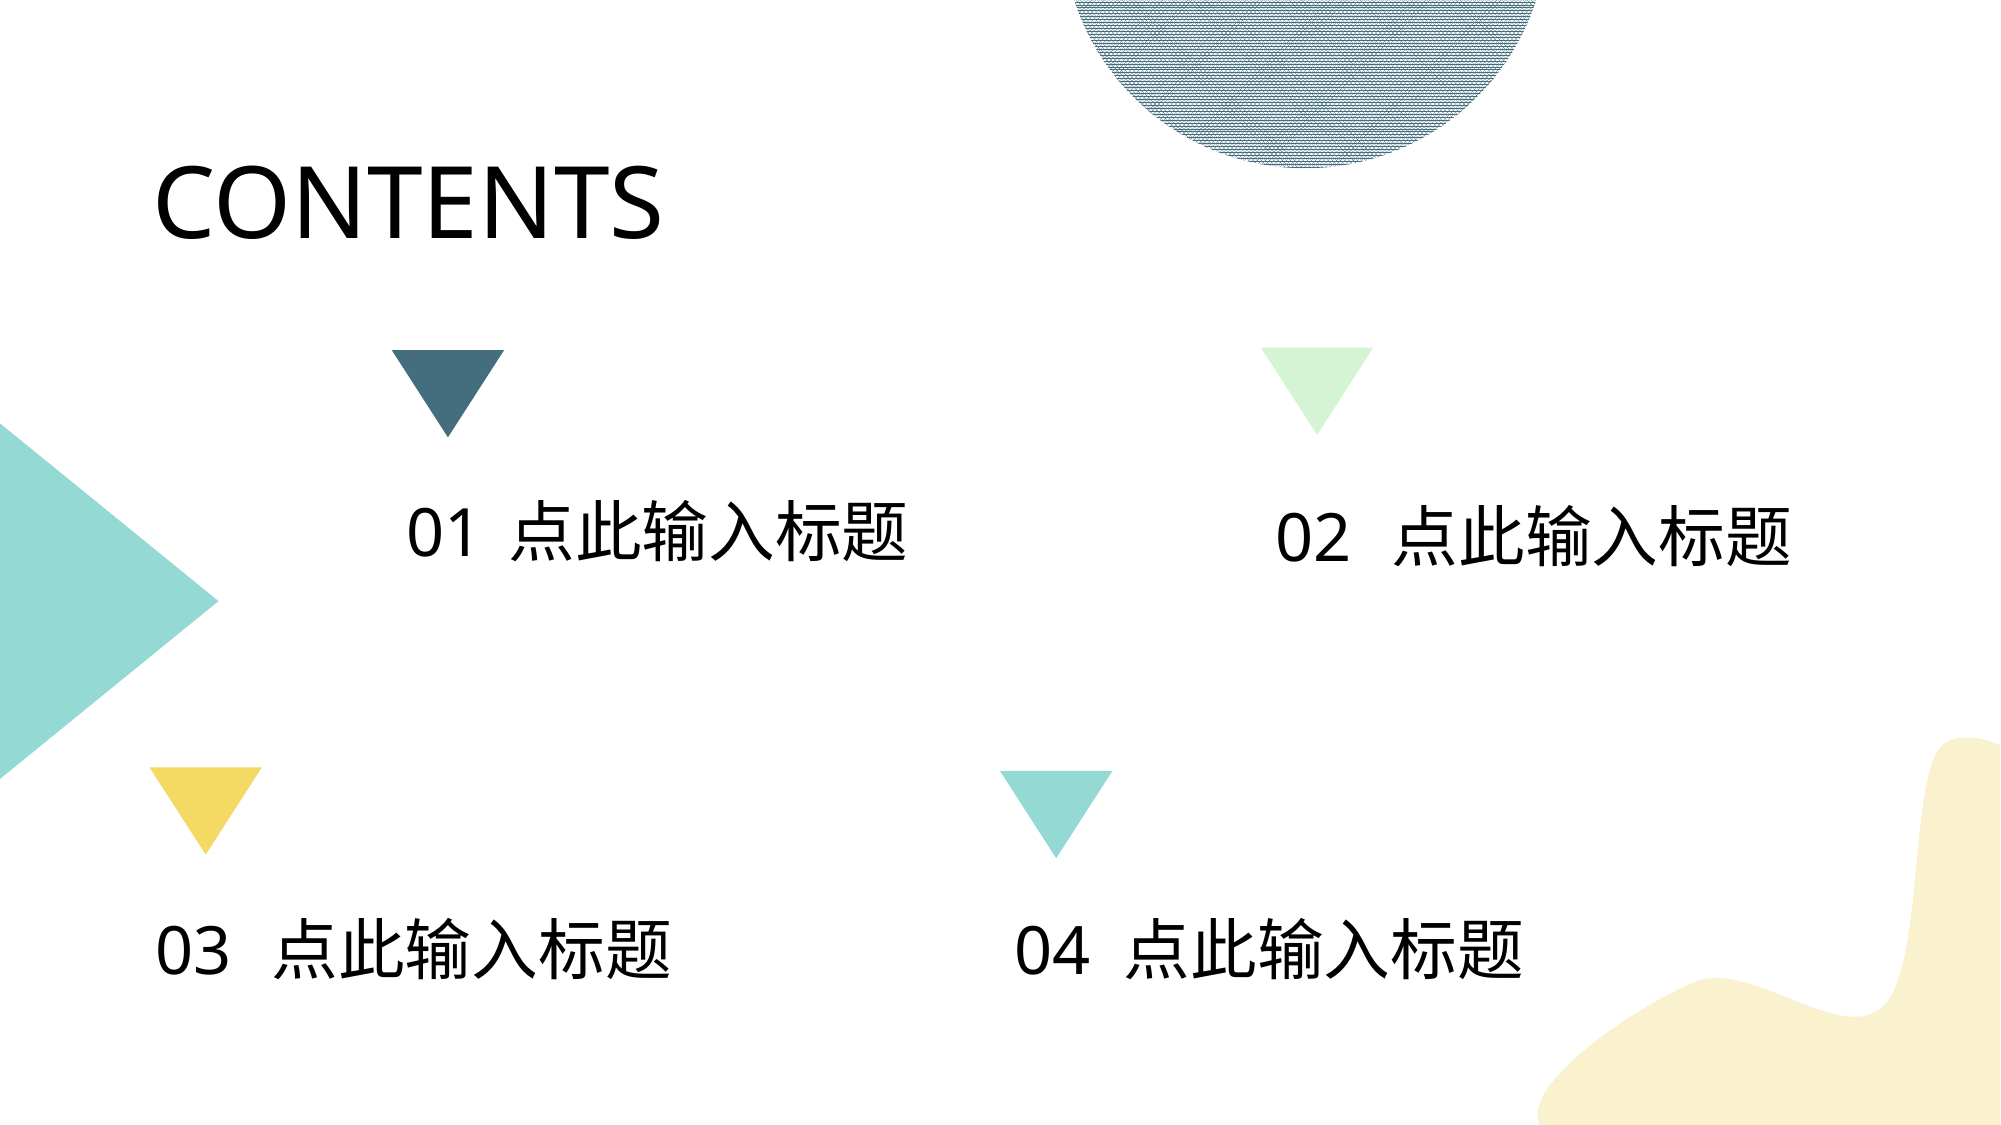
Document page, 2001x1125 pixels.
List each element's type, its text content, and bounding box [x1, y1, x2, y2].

text_box 04 [999, 900, 1125, 996]
text_box 01 [391, 482, 517, 578]
text_box CONTENTS [137, 131, 728, 266]
text_box [389, 348, 507, 440]
text_box 02 [1260, 487, 1386, 582]
text_box [1073, 0, 1538, 170]
text_box 03 [140, 900, 266, 996]
text_box 点此输入标题 [517, 482, 1008, 578]
text_box [147, 766, 264, 857]
text_box [1536, 736, 2000, 1125]
text_box 点此输入标题 [266, 900, 771, 996]
text_box [1258, 346, 1376, 437]
text_box 点此输入标题 [1125, 900, 1624, 996]
text_box [998, 769, 1115, 861]
text_box 点此输入标题 [1386, 487, 1892, 582]
text_box [0, 422, 221, 781]
